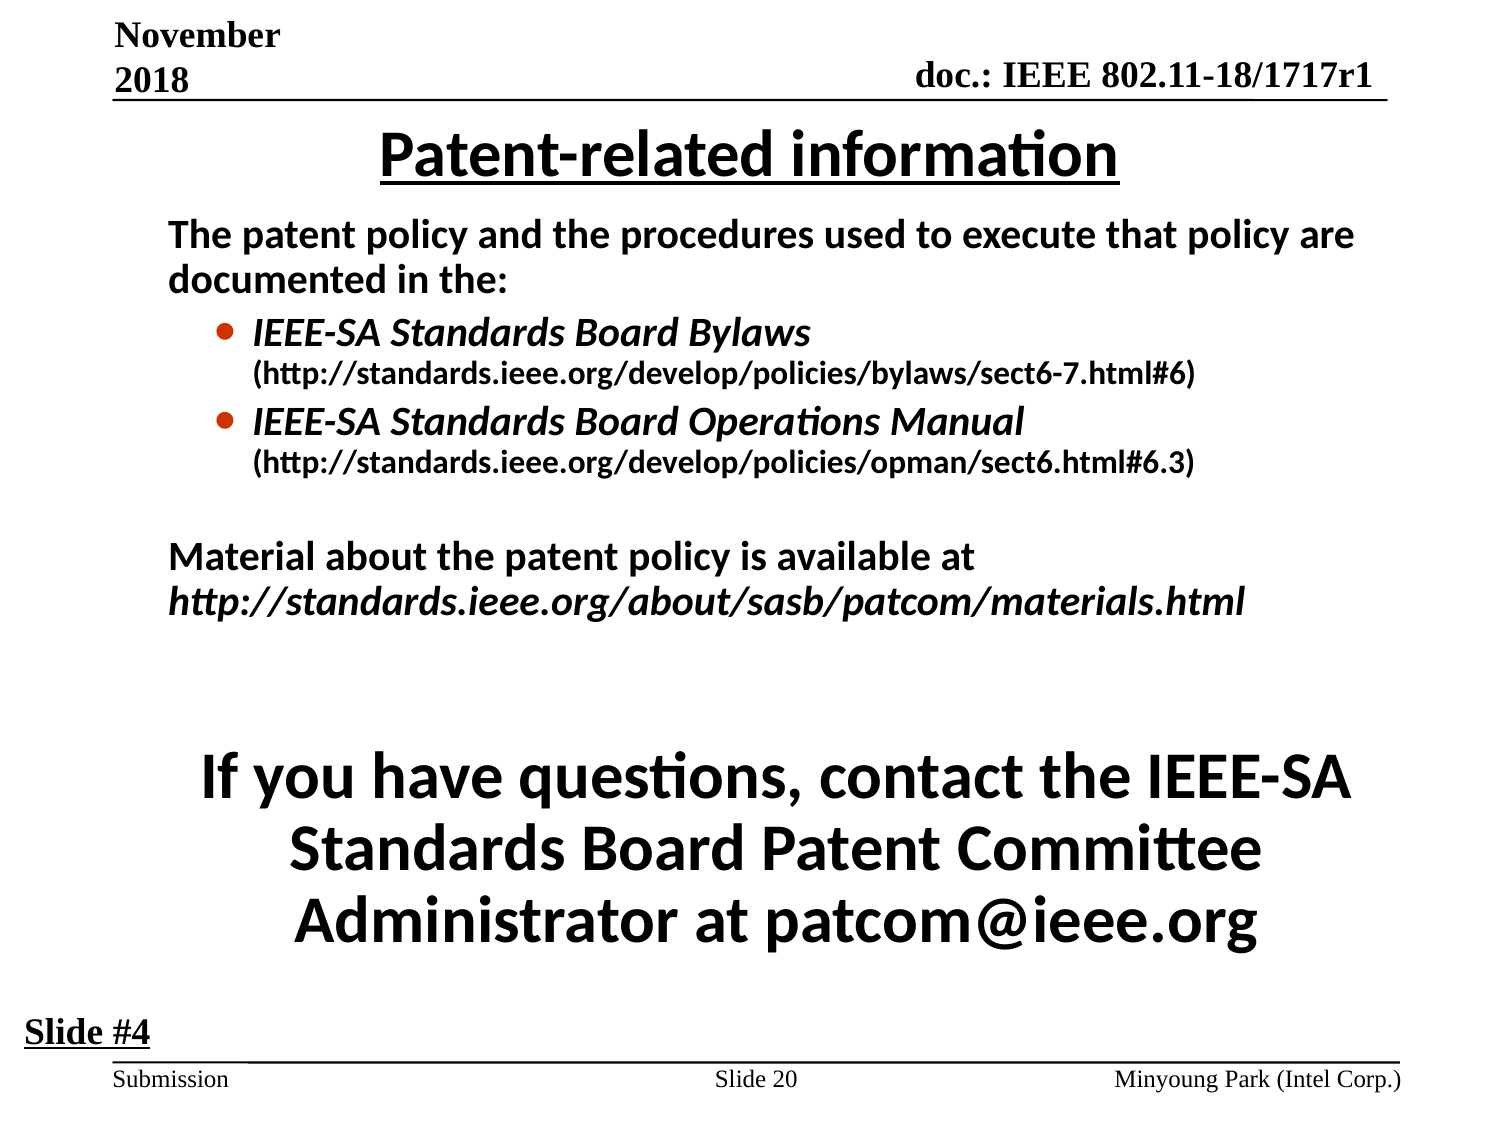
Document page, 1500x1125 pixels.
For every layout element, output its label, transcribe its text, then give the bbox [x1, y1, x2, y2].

footer Minyoung Park (Intel Corp.) [949, 1061, 1402, 1093]
text_box The patent policy and the procedures used to execute that policy are documented in the: IEEE-SA Standards Board Bylaws (http://standards.ieee.org/develop/policies/bylaws/sect6-7.html#6) IEEE-SA Standards Board Operations Manual (http://standards.ieee.org/develop/policies/opman/sect6.html#6.3) Material about the patent policy is available at http://standards.ieee.org/about/sasb/patcom/materials.html If you have questions, contact the IEEE-SA Standards Board Patent Committee Administrator at patcom@ieee.org [49, 187, 1400, 1025]
text_box Slide #4 [9, 999, 166, 1060]
title Patent-related information [112, 163, 1388, 187]
slide_number Slide 20 [712, 1061, 800, 1093]
text_box [87, 37, 1438, 163]
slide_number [114, 54, 335, 101]
